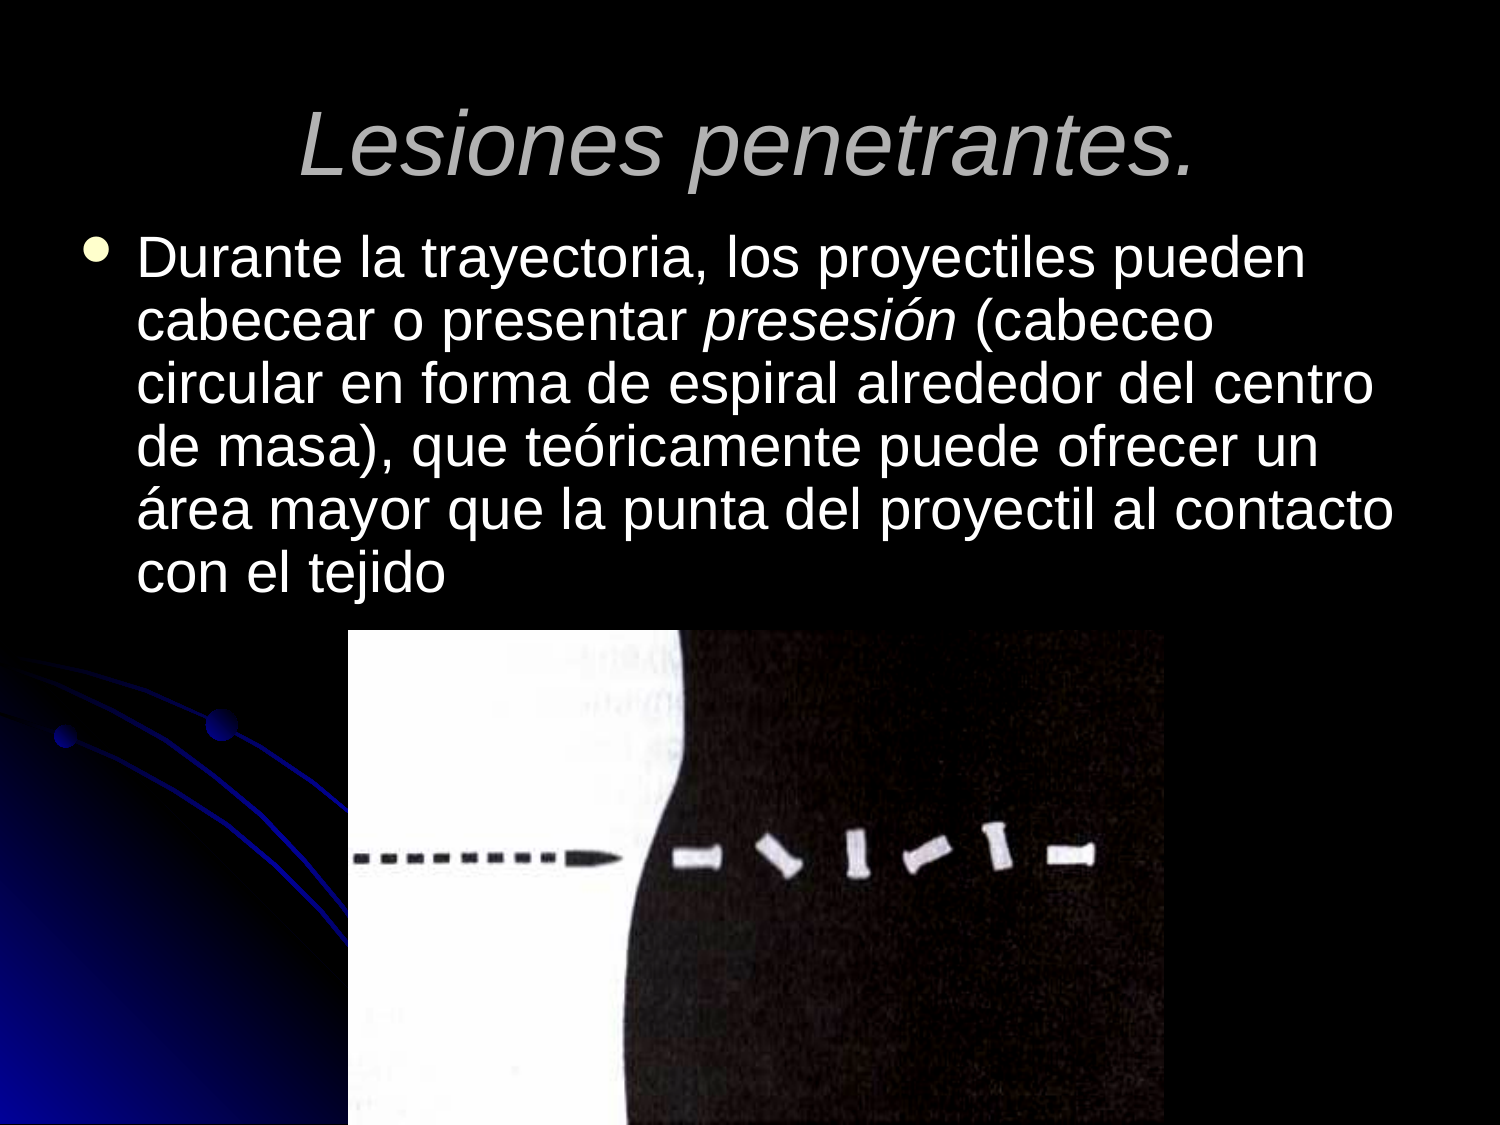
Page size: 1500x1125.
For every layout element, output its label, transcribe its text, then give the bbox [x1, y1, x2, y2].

list Durante la trayectoria, los proyectiles pueden cabecear o presentar presesión (cabeceo circular en forma de espiral alrededor del centro de masa), que teóricamente puede ofrecer un área mayor que la punta del proyectil al contacto con el tejido [64, 219, 1416, 580]
title Lesiones penetrantes. [74, 45, 1426, 233]
picture [348, 629, 1164, 1125]
